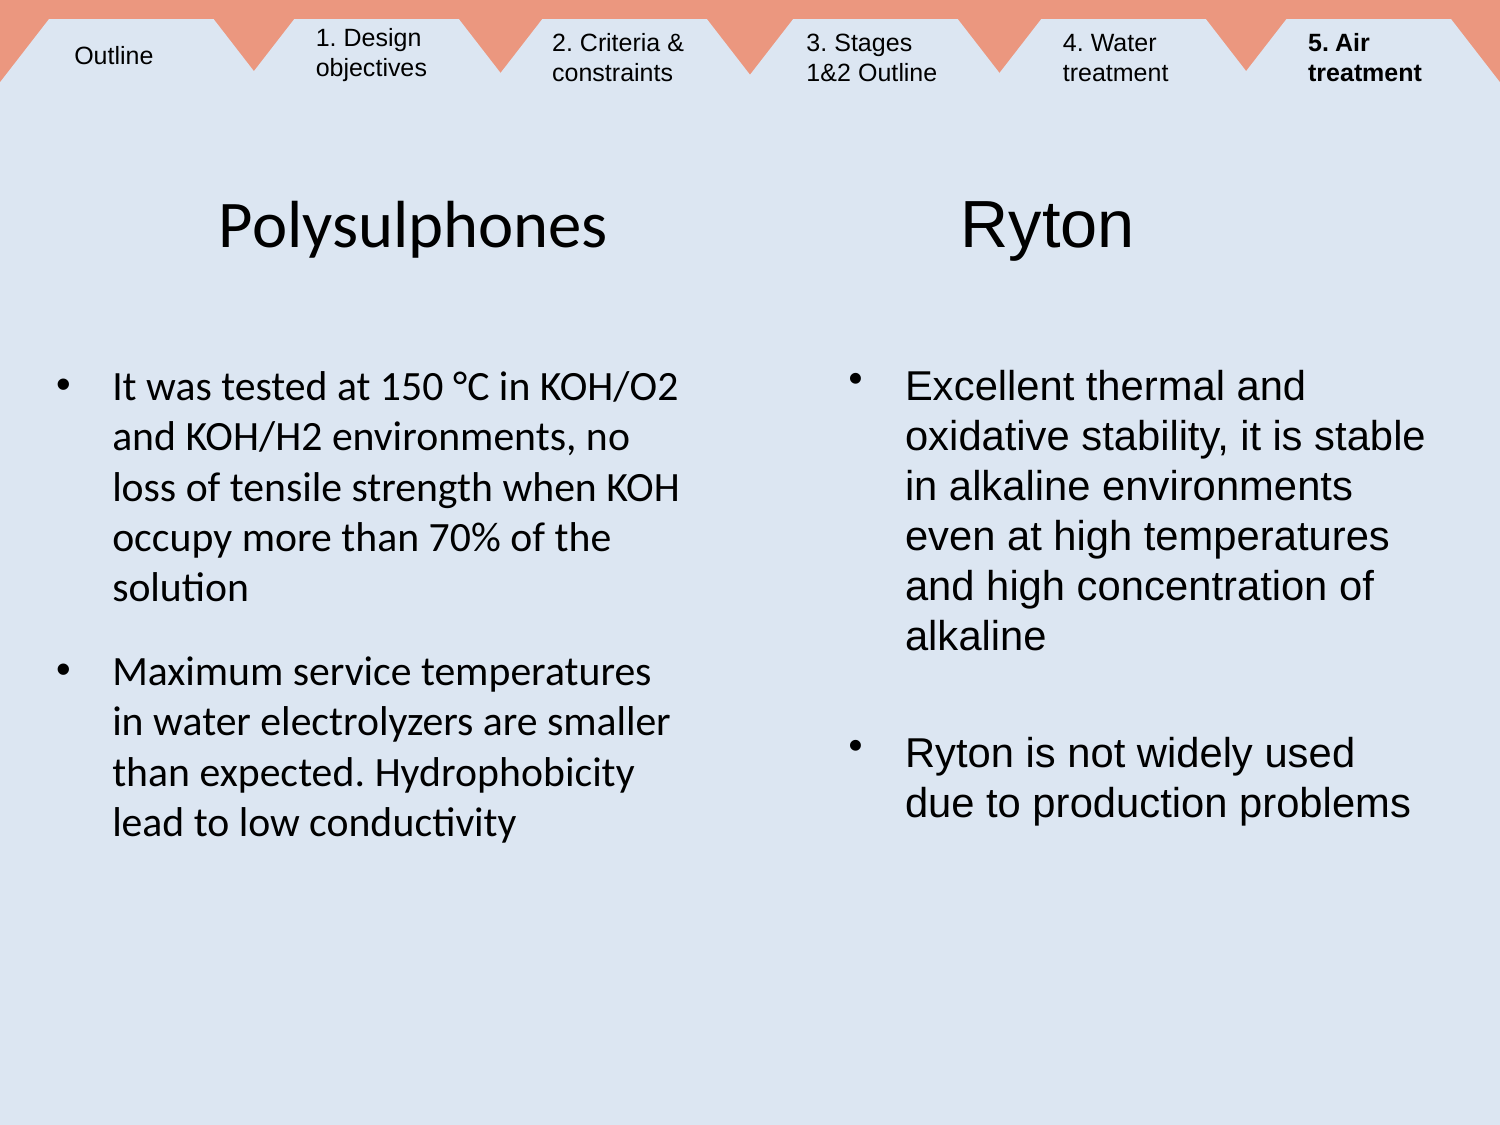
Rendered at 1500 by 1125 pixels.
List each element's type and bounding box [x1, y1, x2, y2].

list [0, 0, 1500, 1125]
